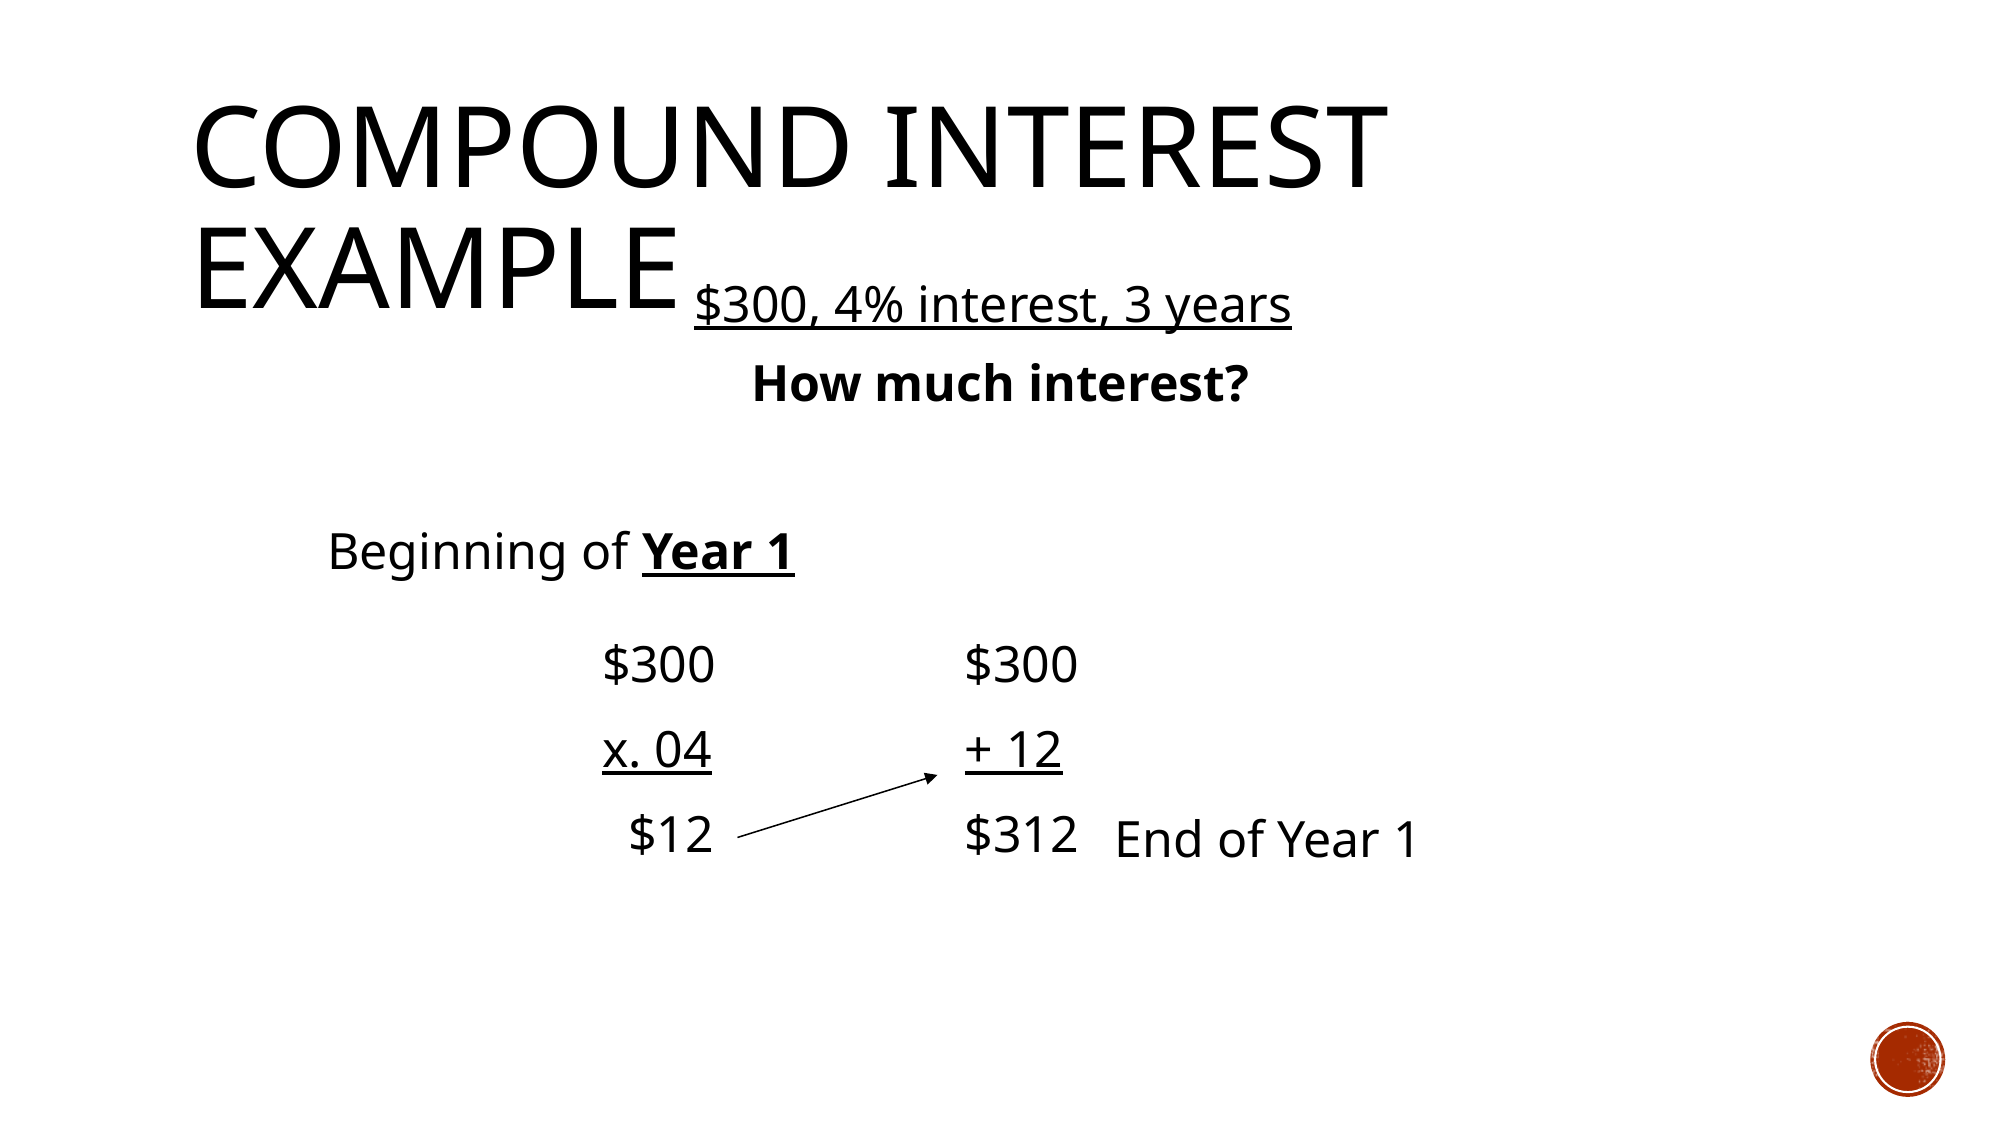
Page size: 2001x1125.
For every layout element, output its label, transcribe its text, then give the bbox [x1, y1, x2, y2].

text_box [737, 772, 938, 838]
title Compound Interest Example [175, 79, 1826, 344]
text_box $300 x. 04 $12 [587, 624, 800, 870]
text_box Beginning of Year 1 [312, 512, 863, 588]
text_box $300 + 12 $312 [949, 624, 1113, 870]
text_box End of Year 1 [1100, 799, 1500, 875]
list $300, 4% interest, 3 years How much interest? [324, 272, 1675, 485]
